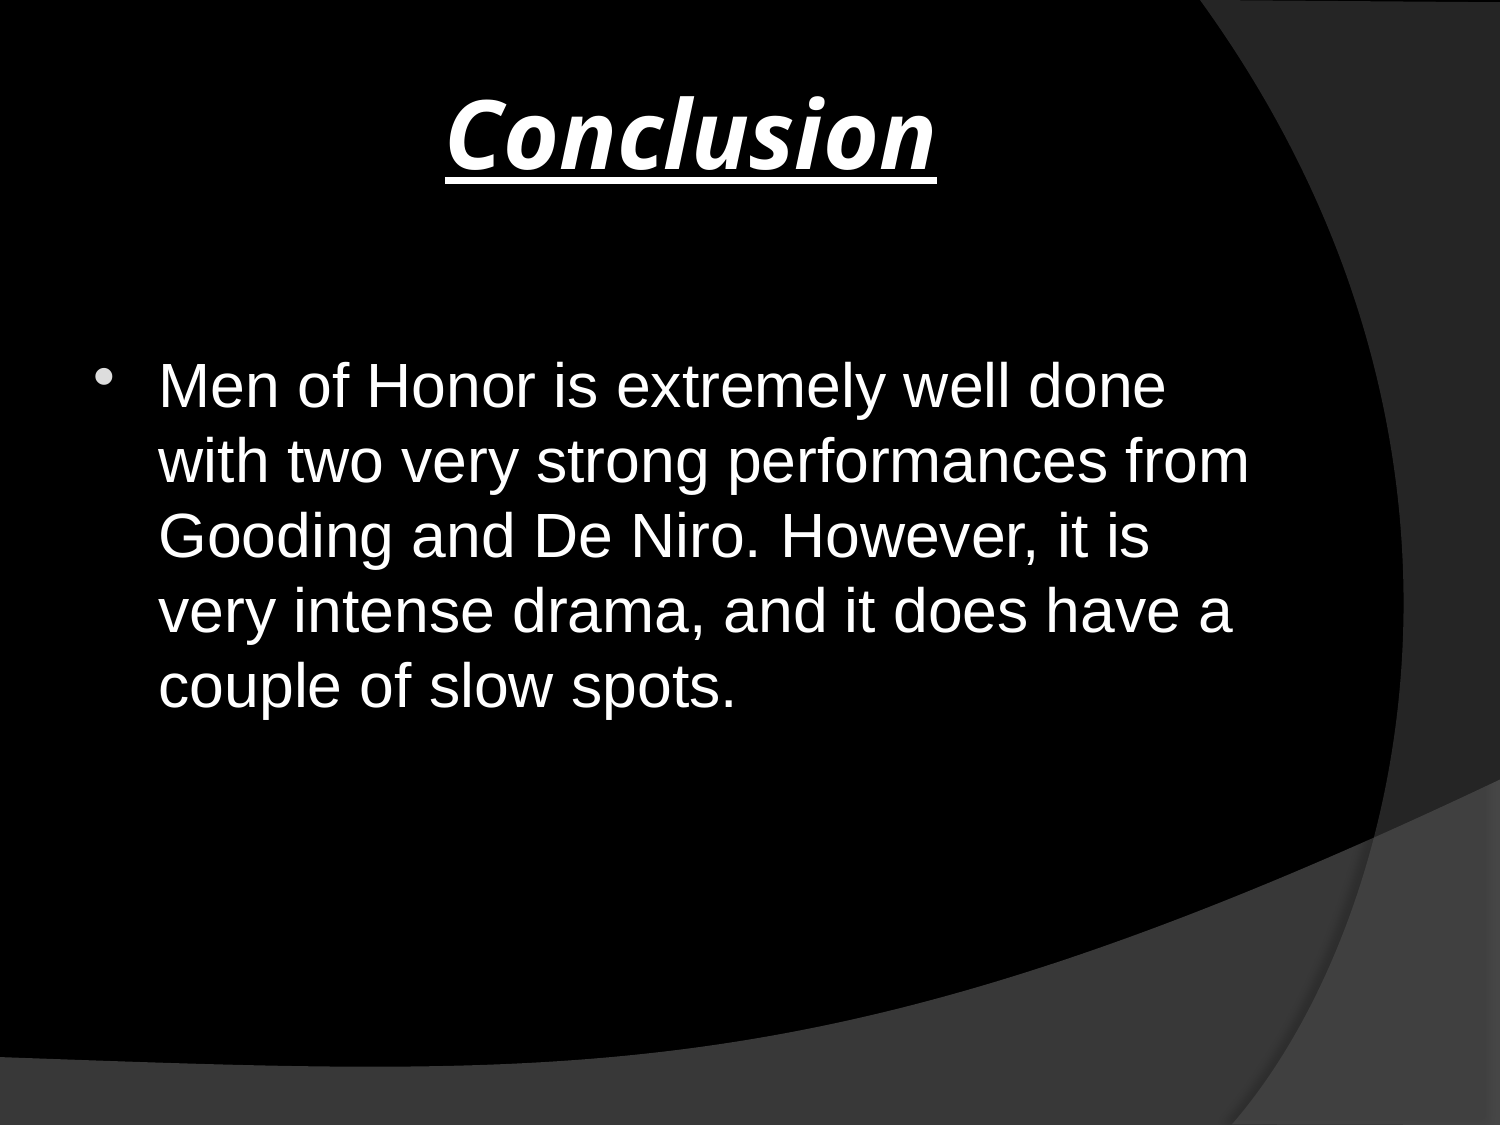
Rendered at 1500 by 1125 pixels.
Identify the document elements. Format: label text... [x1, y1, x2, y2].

title Conclusion [437, 37, 1125, 225]
list Men of Honor is extremely well done with two very strong performances from Gooding and De Niro. However, it is very intense drama, and it does have a couple of slow spots. [75, 337, 1300, 1080]
